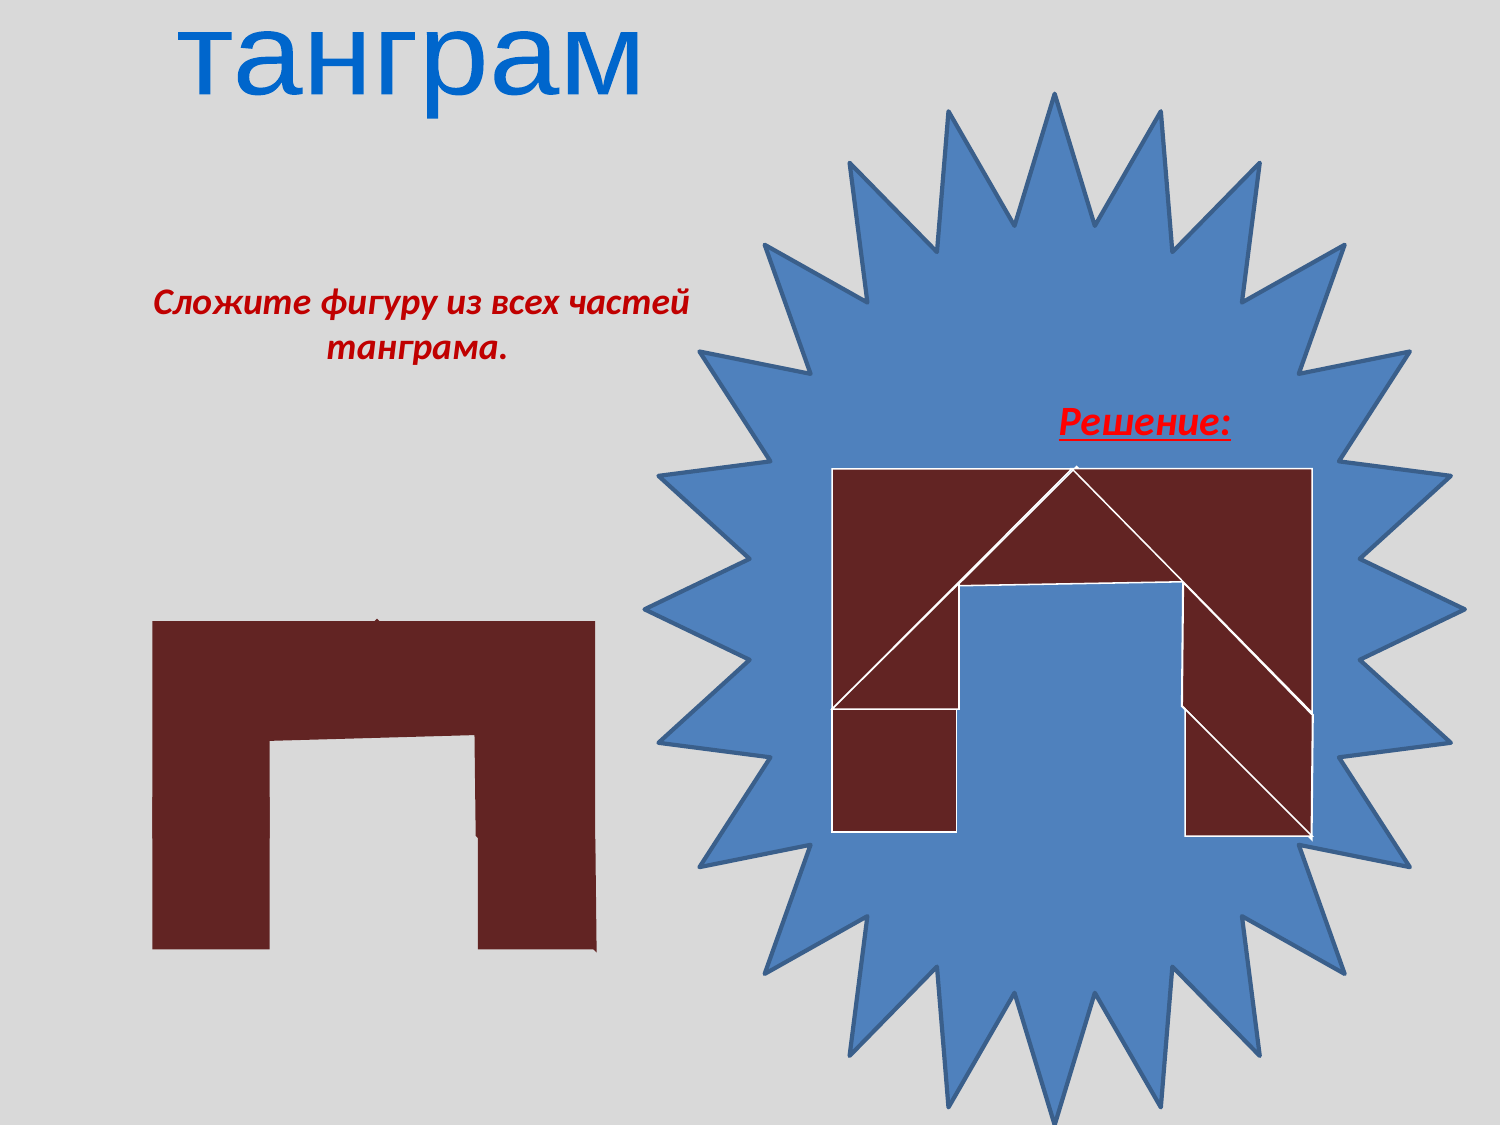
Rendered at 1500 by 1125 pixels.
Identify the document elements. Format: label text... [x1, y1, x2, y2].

text_box Сложите фигуру из всех частей танграма. [46, 269, 797, 375]
text_box [642, 91, 1467, 1125]
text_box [831, 468, 1313, 848]
text_box Решение: [1043, 386, 1247, 452]
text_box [152, 620, 660, 950]
